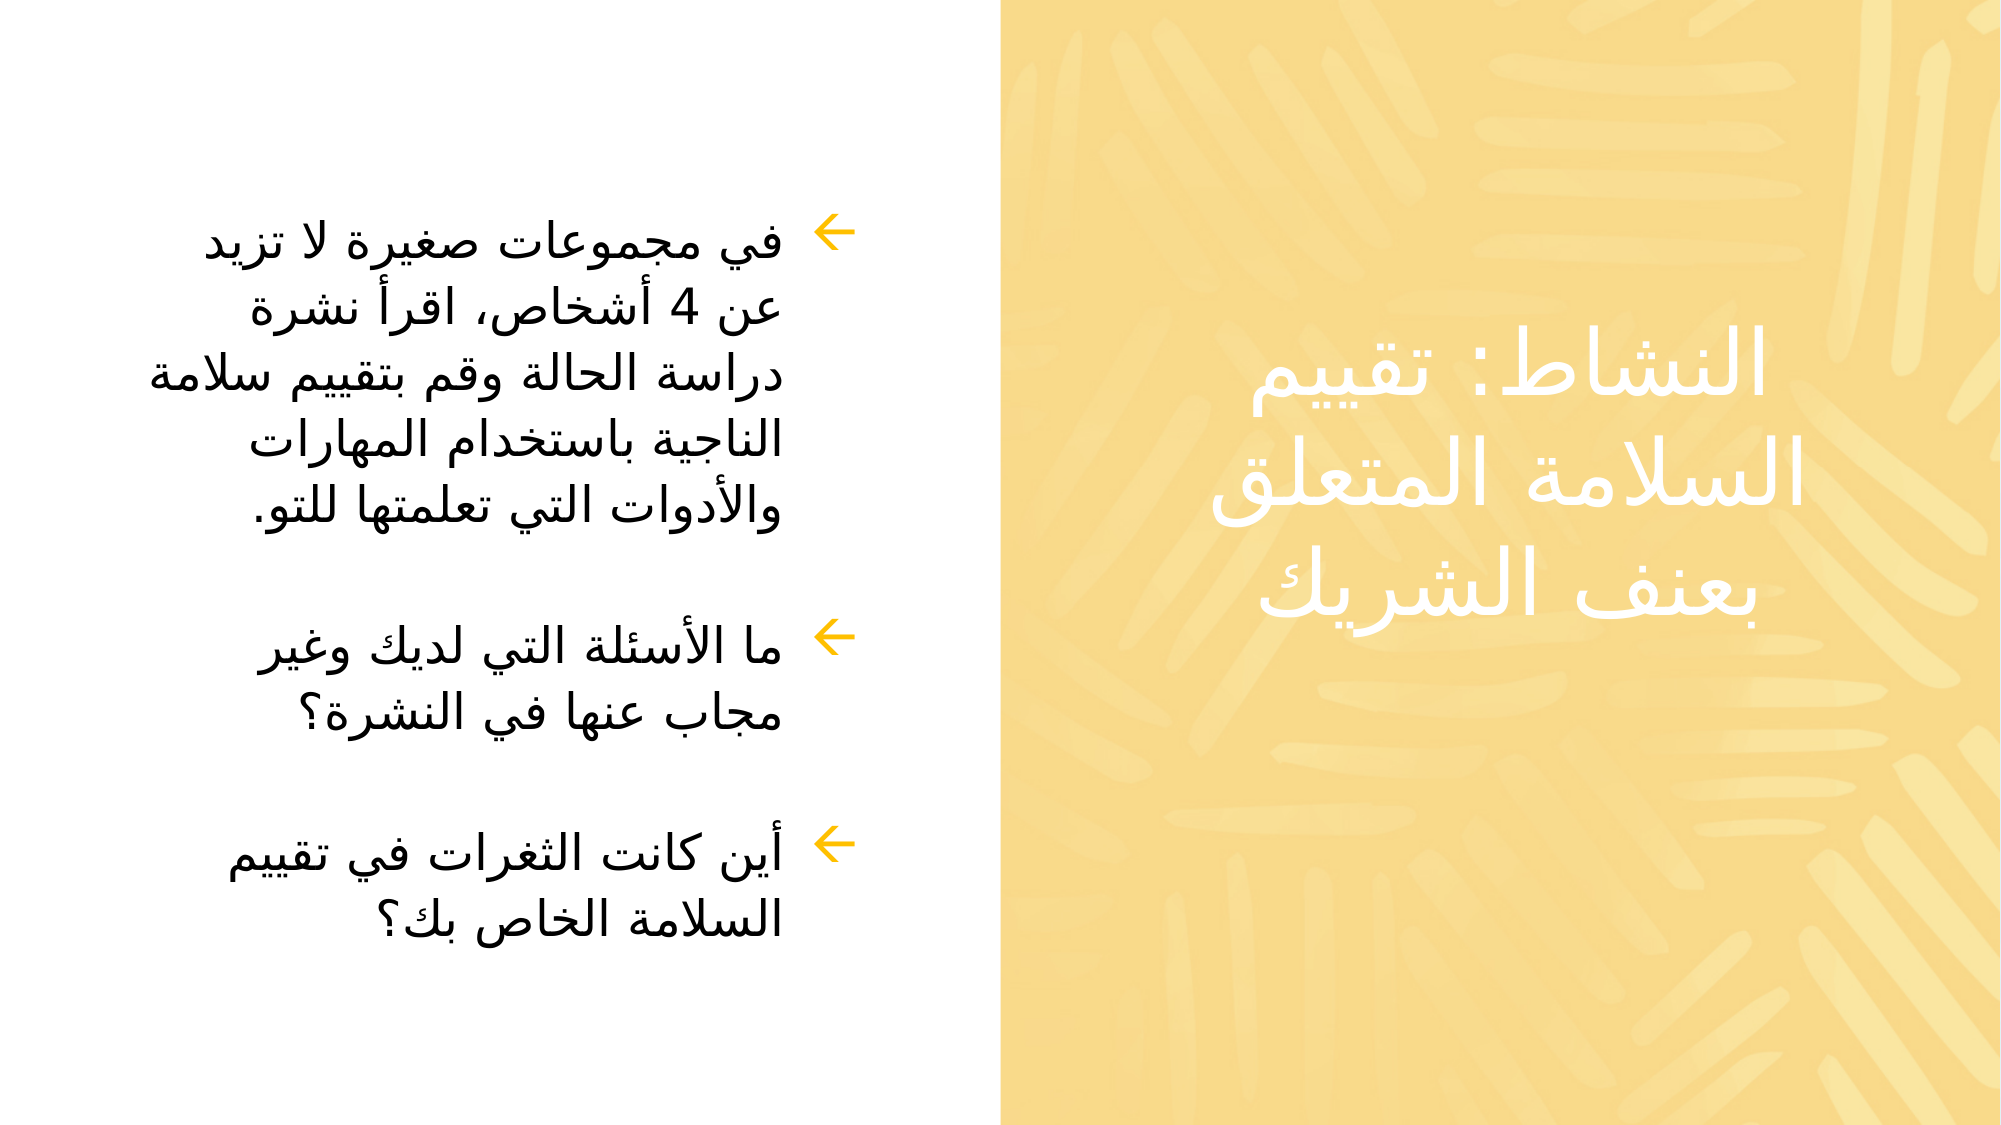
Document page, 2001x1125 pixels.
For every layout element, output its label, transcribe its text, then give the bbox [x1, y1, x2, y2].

list في مجموعات صغيرة لا تزيد عن 4 أشخاص، اقرأ نشرة دراسة الحالة وقم بتقييم سلامة الناجية باستخدام المهارات والأدوات التي تعلمتها للتو. ما الأسئلة التي لديك وغير مجاب عنها في النشرة؟ أين كانت الثغرات في تقييم السلامة الخاص بك؟ [132, 160, 868, 990]
picture [0, 0, 2001, 1125]
title النشاط: تقييم السلامة المتعلق بعنف الشريك [1118, 396, 1901, 651]
